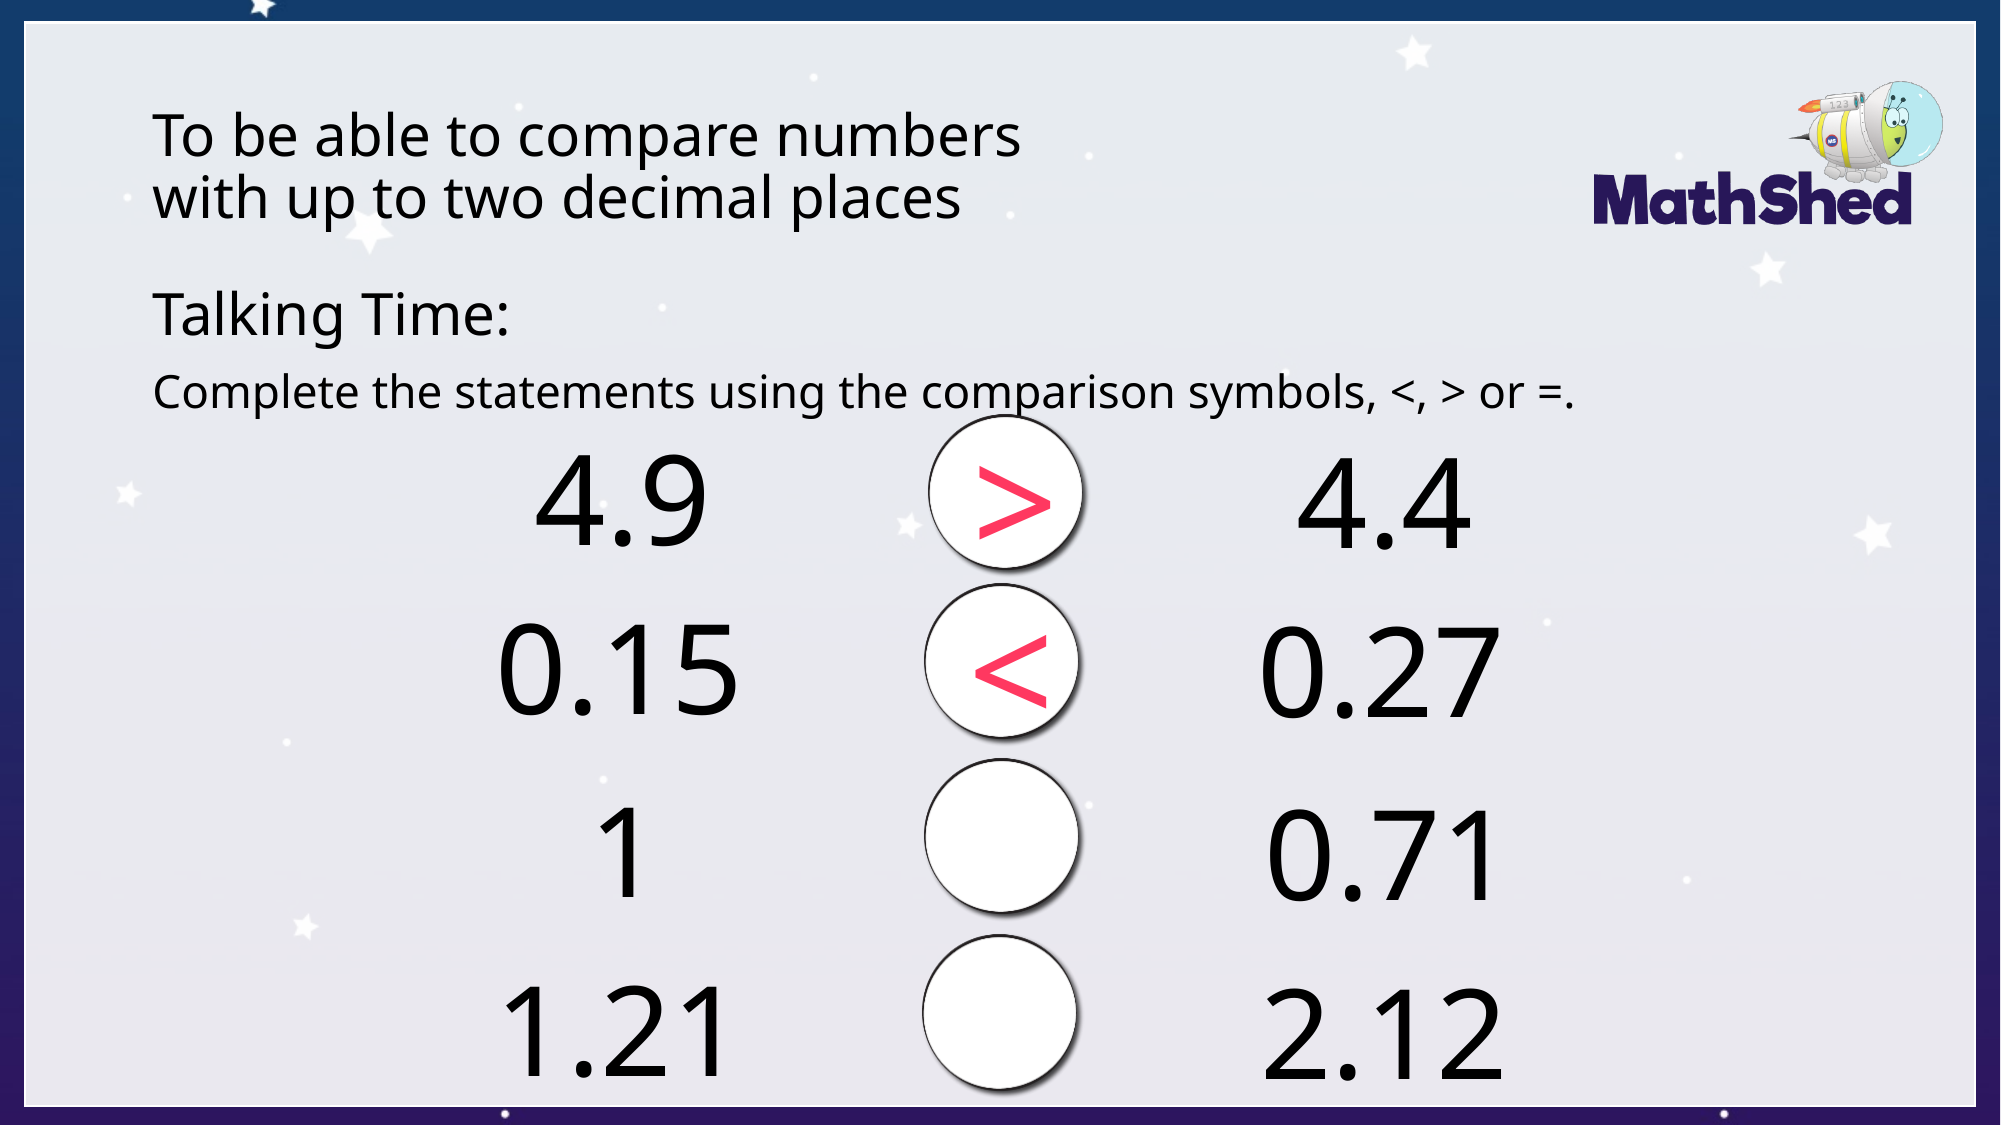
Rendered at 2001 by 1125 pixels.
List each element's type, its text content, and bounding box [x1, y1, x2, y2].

text_box 2.12 [1245, 946, 1523, 1112]
text_box 0.15 [480, 581, 758, 747]
text_box 4.9 [519, 413, 727, 579]
text_box 4.4 [1281, 416, 1489, 582]
text_box 1.21 [481, 943, 759, 1109]
title To be able to compare numbers with up to two decimal places [137, 59, 1578, 277]
text_box > [957, 400, 1073, 404]
text_box 0.27 [1242, 585, 1520, 750]
text_box 1 [574, 764, 677, 930]
text_box 0.71 [1249, 767, 1528, 933]
picture [0, 0, 2001, 1125]
list Talking Time: Complete the statements using the comparison symbols, <, > or =. [137, 277, 1863, 992]
